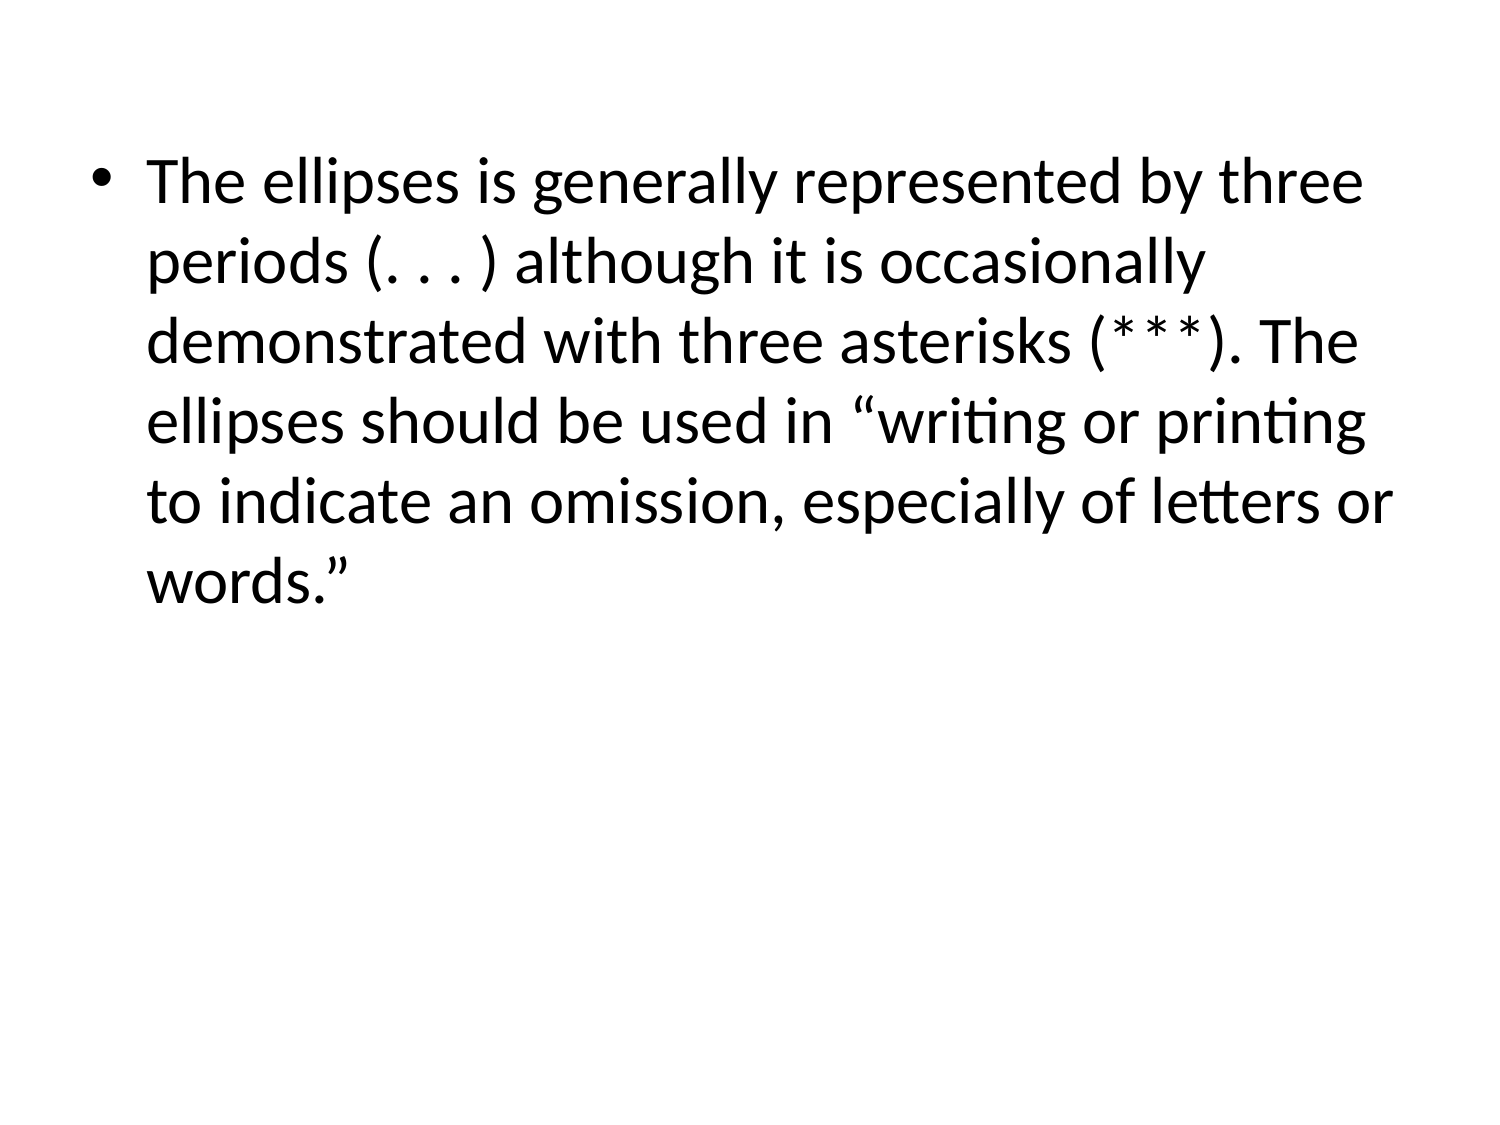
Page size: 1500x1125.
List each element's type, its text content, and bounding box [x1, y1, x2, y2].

list The ellipses is generally represented by three periods (. . . ) although it is occasionally demonstrated with three asterisks (***). The ellipses should be used in “writing or printing to indicate an omission, especially of letters or words.” [75, 128, 1425, 1005]
